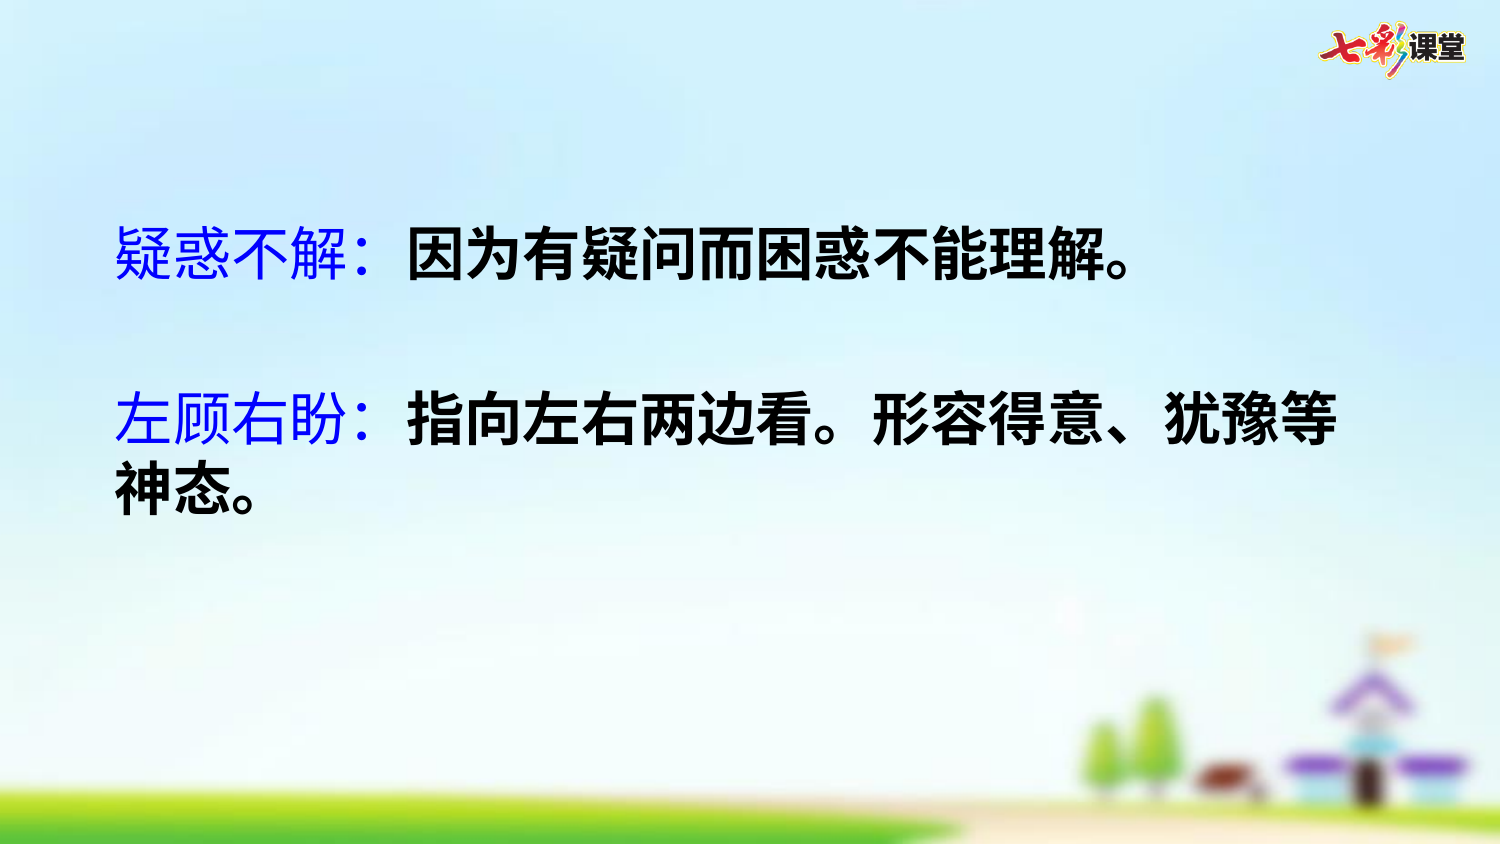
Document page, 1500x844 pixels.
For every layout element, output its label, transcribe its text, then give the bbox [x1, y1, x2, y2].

picture [0, 0, 1500, 844]
text_box 左顾右盼：指向左右两边看。形容得意、犹豫等神态。 [100, 374, 1365, 530]
text_box 疑惑不解：因为有疑问而困惑不能理解。 [100, 209, 1353, 294]
